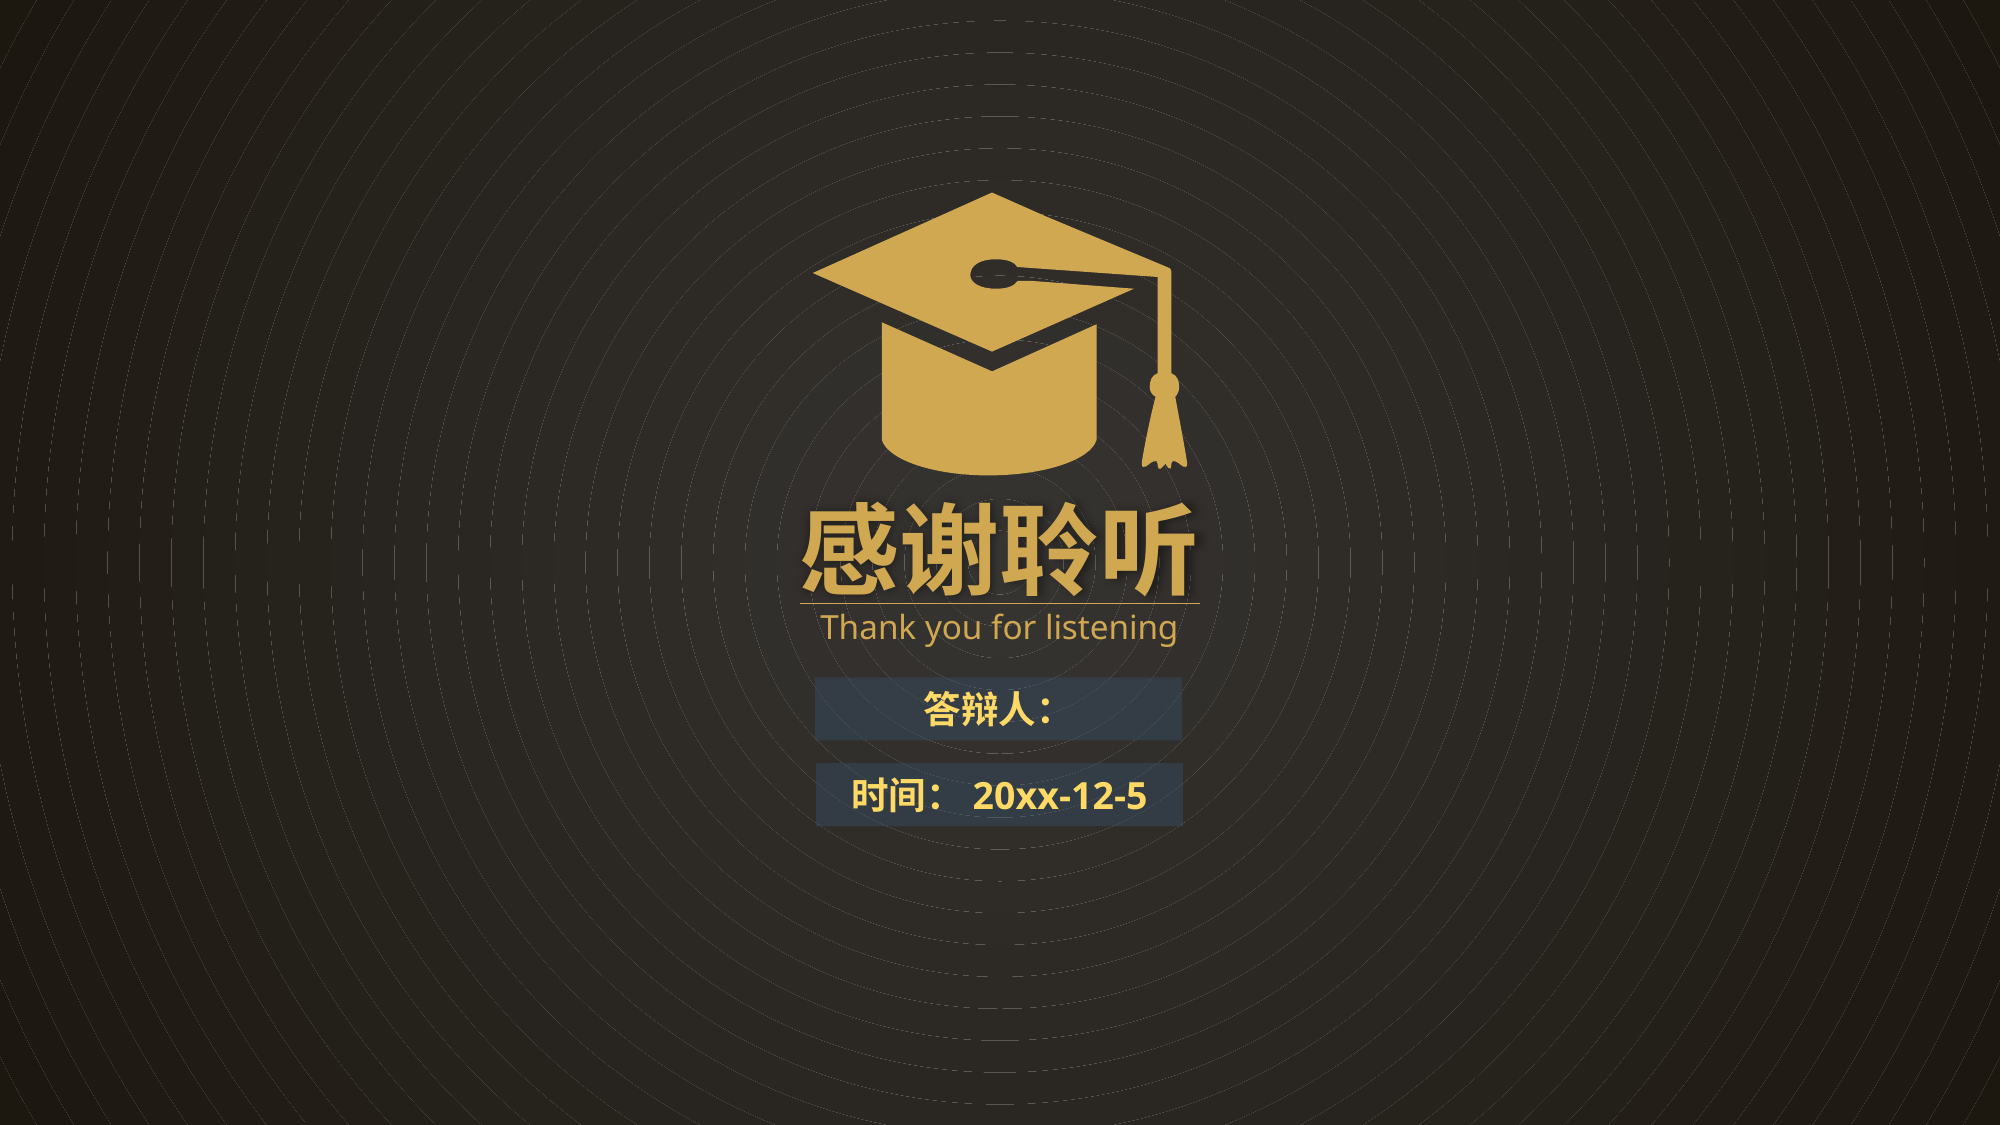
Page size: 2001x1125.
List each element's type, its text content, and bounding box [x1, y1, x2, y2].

text_box 答辩人： [814, 676, 1183, 741]
text_box Thank you for listening [805, 598, 1195, 603]
text_box 时间：20xx-12-5 [815, 762, 1184, 827]
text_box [812, 192, 1188, 476]
text_box 感谢聆听 [785, 479, 1215, 615]
text_box Thank you for listening [805, 604, 1195, 654]
